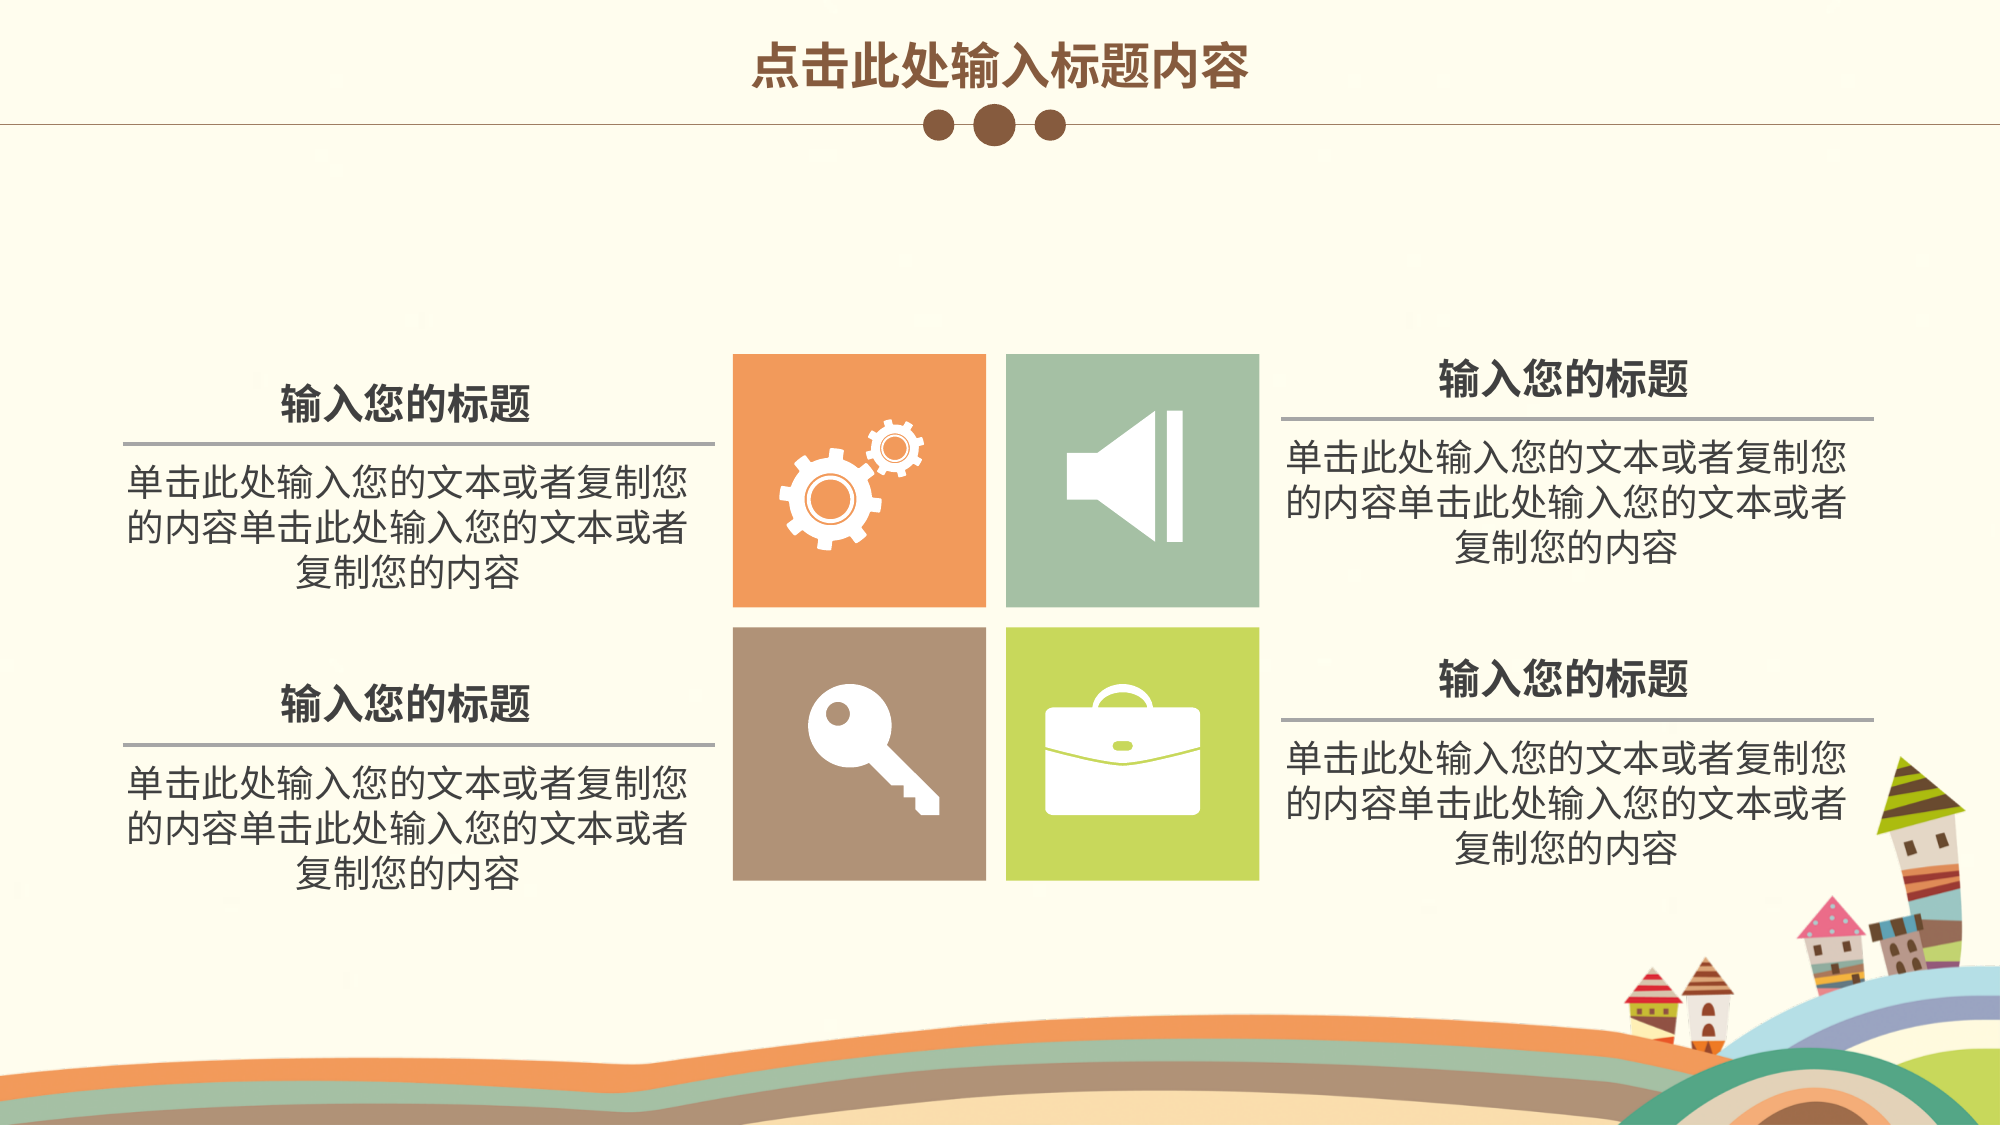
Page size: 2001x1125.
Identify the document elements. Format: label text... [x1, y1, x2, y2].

text_box [865, 419, 925, 478]
text_box 点击此处输入标题内容 [735, 26, 1266, 102]
text_box 单击此处输入您的文本或者复制您的内容单击此处输入您的文本或者复制您的内容 [1259, 727, 1874, 877]
text_box 输入您的标题 [265, 370, 546, 435]
text_box 单击此处输入您的文本或者复制您的内容单击此处输入您的文本或者复制您的内容 [101, 451, 716, 602]
text_box [732, 353, 987, 608]
text_box [1005, 626, 1260, 882]
text_box 单击此处输入您的文本或者复制您的内容单击此处输入您的文本或者复制您的内容 [101, 752, 716, 902]
text_box [1166, 410, 1183, 542]
text_box 输入您的标题 [1424, 645, 1705, 711]
text_box [732, 626, 987, 882]
text_box 单击此处输入您的文本或者复制您的内容单击此处输入您的文本或者复制您的内容 [1259, 426, 1874, 577]
picture [0, 0, 2000, 124]
picture [0, 125, 2000, 1125]
text_box [1044, 683, 1202, 817]
text_box [1066, 410, 1156, 542]
text_box [1005, 353, 1260, 608]
text_box 输入您的标题 [1424, 345, 1705, 410]
text_box [808, 684, 940, 816]
text_box 输入您的标题 [265, 670, 546, 736]
text_box [779, 448, 882, 551]
